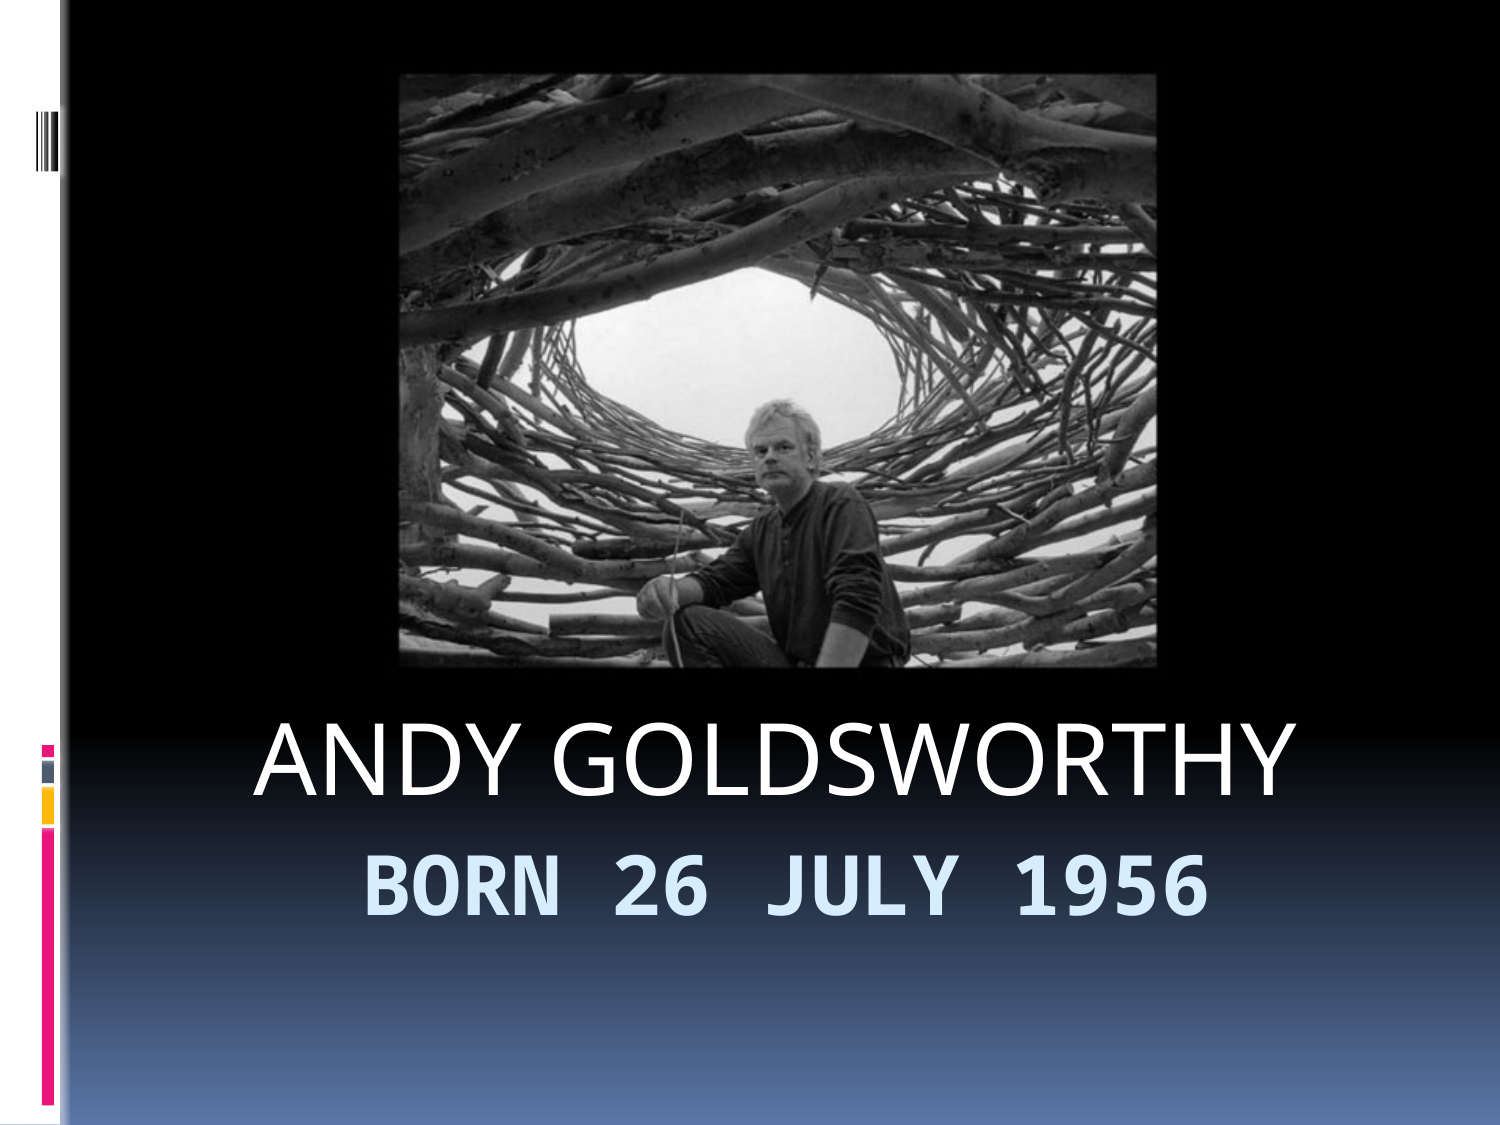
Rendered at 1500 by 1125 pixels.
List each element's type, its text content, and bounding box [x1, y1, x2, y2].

subtitle ANDY GOLDSWORTHY [137, 650, 1413, 823]
picture [387, 62, 1170, 681]
title born 26 July 1956 [150, 825, 1425, 1037]
